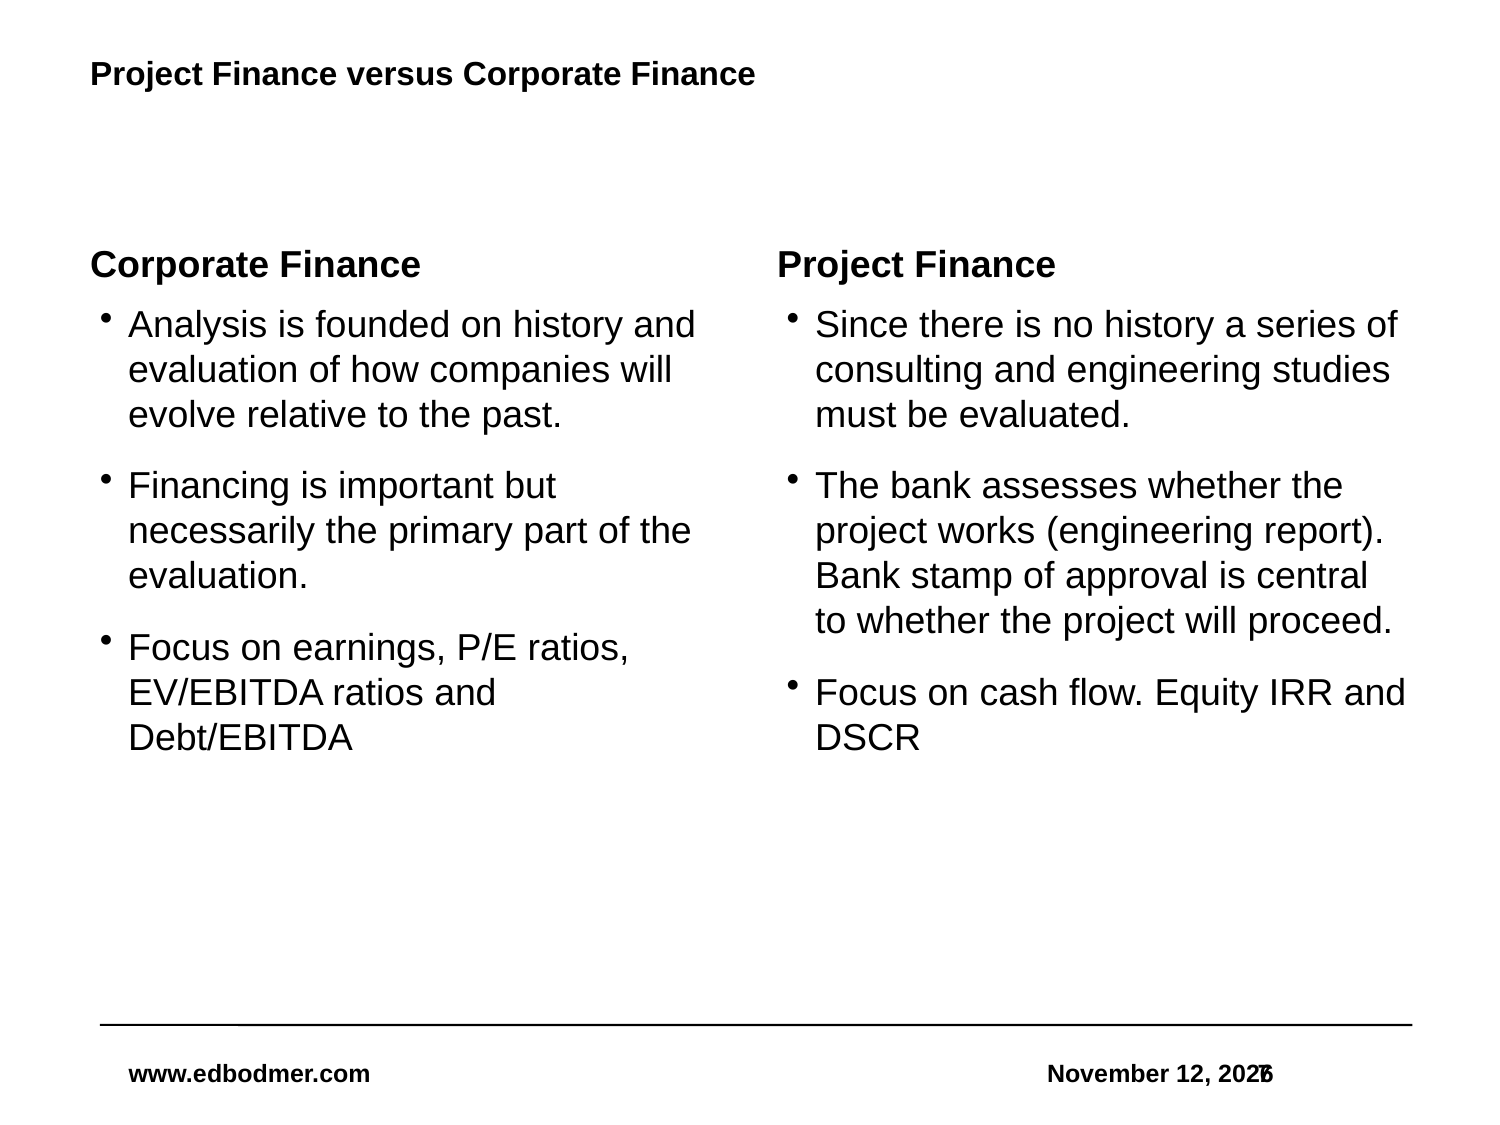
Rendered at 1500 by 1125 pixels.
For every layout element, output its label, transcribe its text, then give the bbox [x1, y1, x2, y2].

list Project Finance [761, 187, 1426, 292]
list Analysis is founded on history and evaluation of how companies will evolve relative to the past. Financing is important but necessarily the primary part of the evaluation. Focus on earnings, P/E ratios, EV/EBITDA ratios and Debt/EBITDA [74, 292, 738, 941]
title Project Finance versus Corporate Finance [74, 44, 1426, 233]
list Since there is no history a series of consulting and engineering studies must be evaluated. The bank assesses whether the project works (engineering report). Bank stamp of approval is central to whether the project will proceed. Focus on cash flow. Equity IRR and DSCR [761, 292, 1426, 941]
list Corporate Finance [74, 187, 738, 292]
